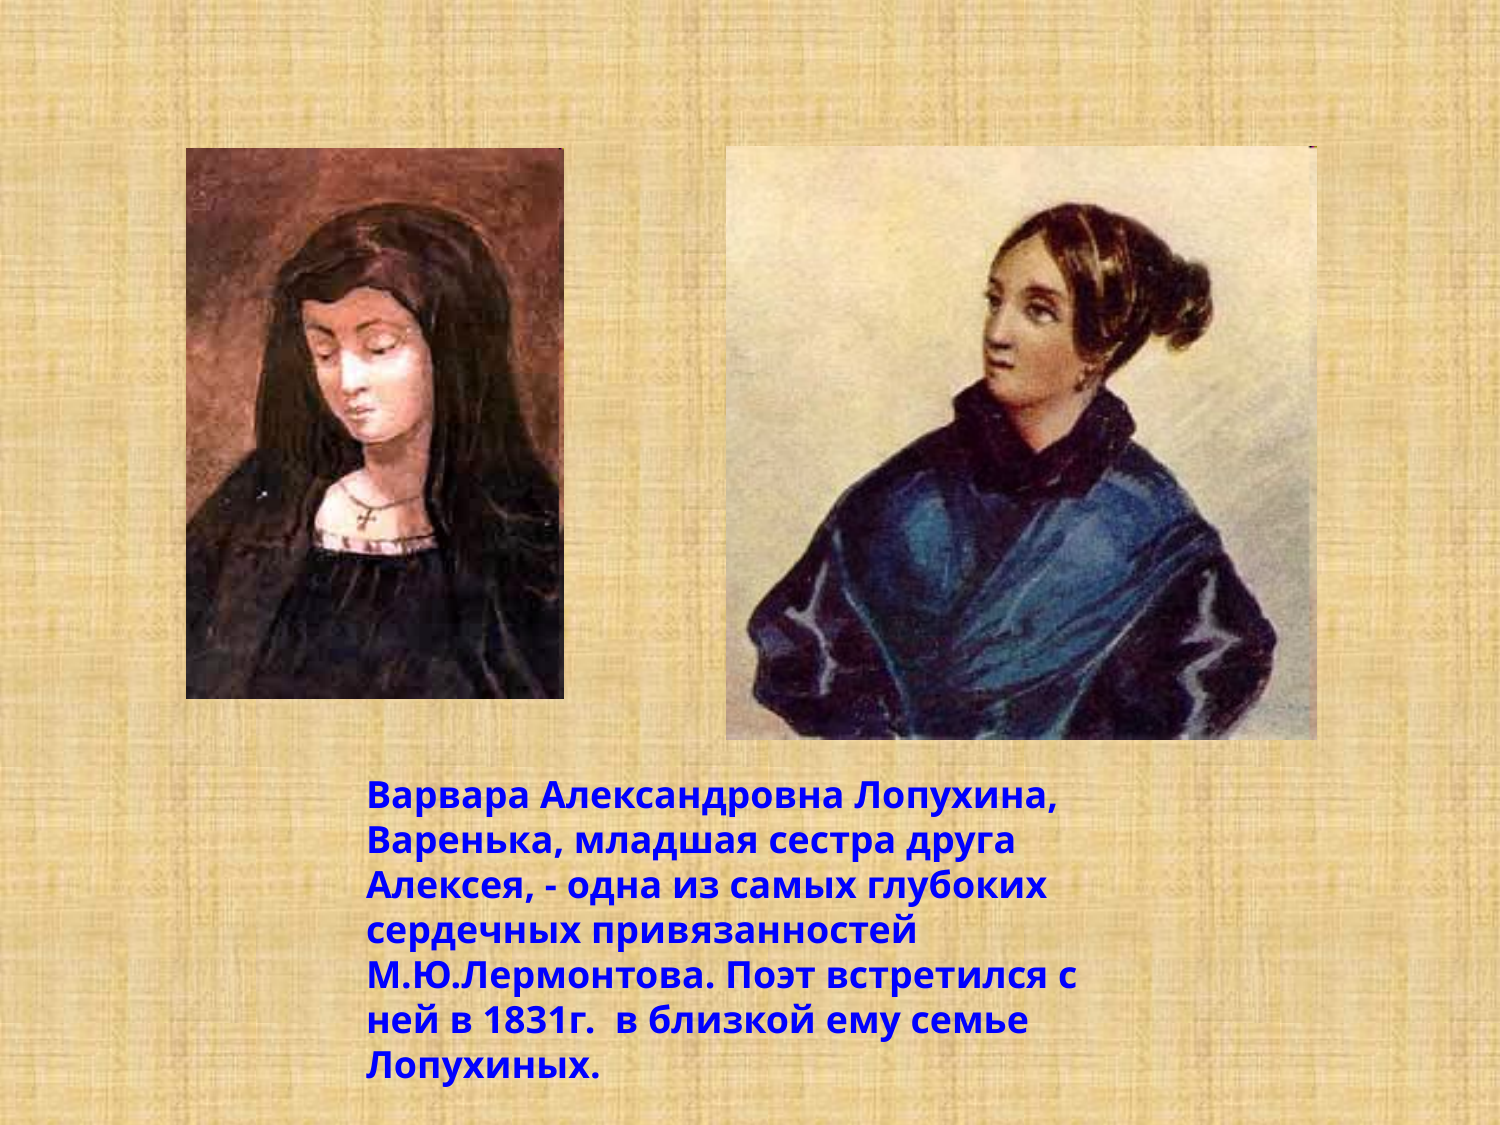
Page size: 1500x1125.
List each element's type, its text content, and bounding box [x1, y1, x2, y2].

picture [0, 0, 1500, 1125]
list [186, 148, 564, 700]
text_box Варвара Александровна Лопухина, Варенька, младшая сестра друга Алексея, - одна из самых глубоких сердечных привязанностей М.Ю.Лермонтова. Поэт встретился с ней в 1831г. в близкой ему семье Лопухиных. [351, 763, 1102, 1093]
